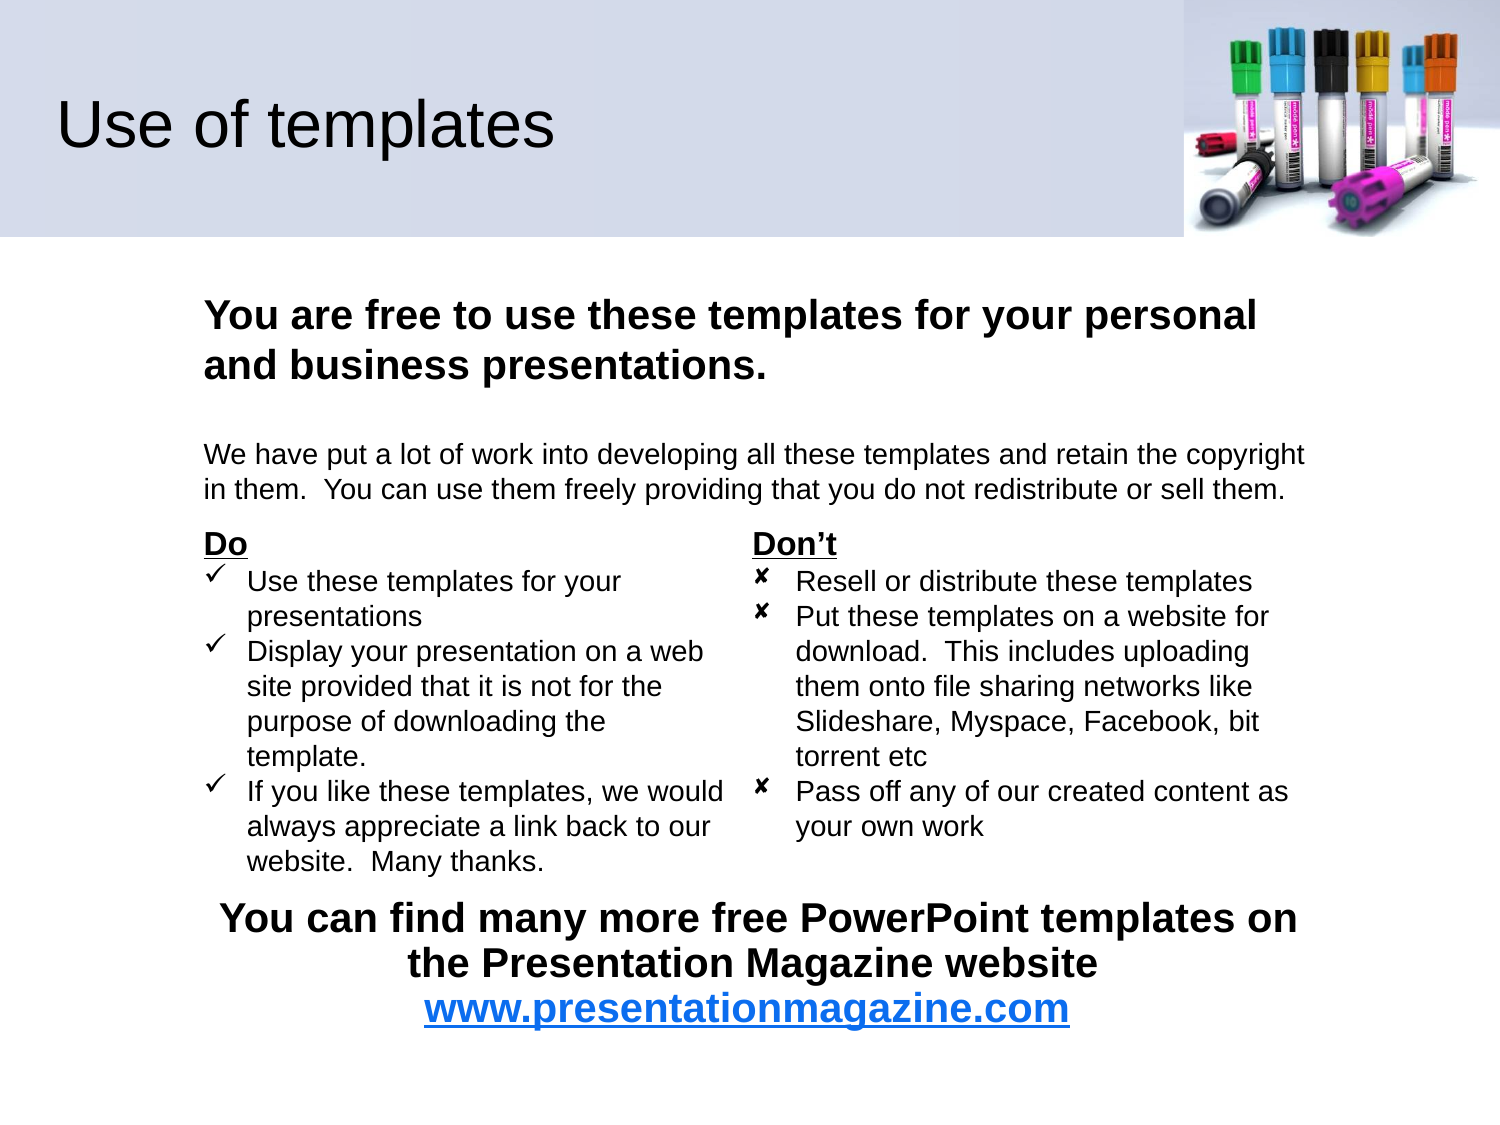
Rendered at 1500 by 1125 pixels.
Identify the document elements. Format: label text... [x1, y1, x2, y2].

text_box Do Use these templates for your presentations Display your presentation on a web site provided that it is not for the purpose of downloading the template. If you like these templates, we would always appreciate a link back to our website. Many thanks. [188, 515, 749, 889]
text_box You can find many more free PowerPoint templates on the Presentation Magazine website www.presentationmagazine.com [171, 889, 1347, 1040]
title Use of templates [41, 45, 1164, 197]
picture [1183, 0, 1500, 237]
text_box You are free to use these templates for your personal and business presentations. [188, 280, 1329, 396]
text_box Don’t Resell or distribute these templates Put these templates on a website for download. This includes uploading them onto file sharing networks like Slideshare, Myspace, Facebook, bit torrent etc Pass off any of our created content as your own work [737, 515, 1335, 850]
text_box We have put a lot of work into developing all these templates and retain the copyright in them. You can use them freely providing that you do not redistribute or sell them. [188, 427, 1325, 513]
text_box [88, 208, 1436, 1083]
